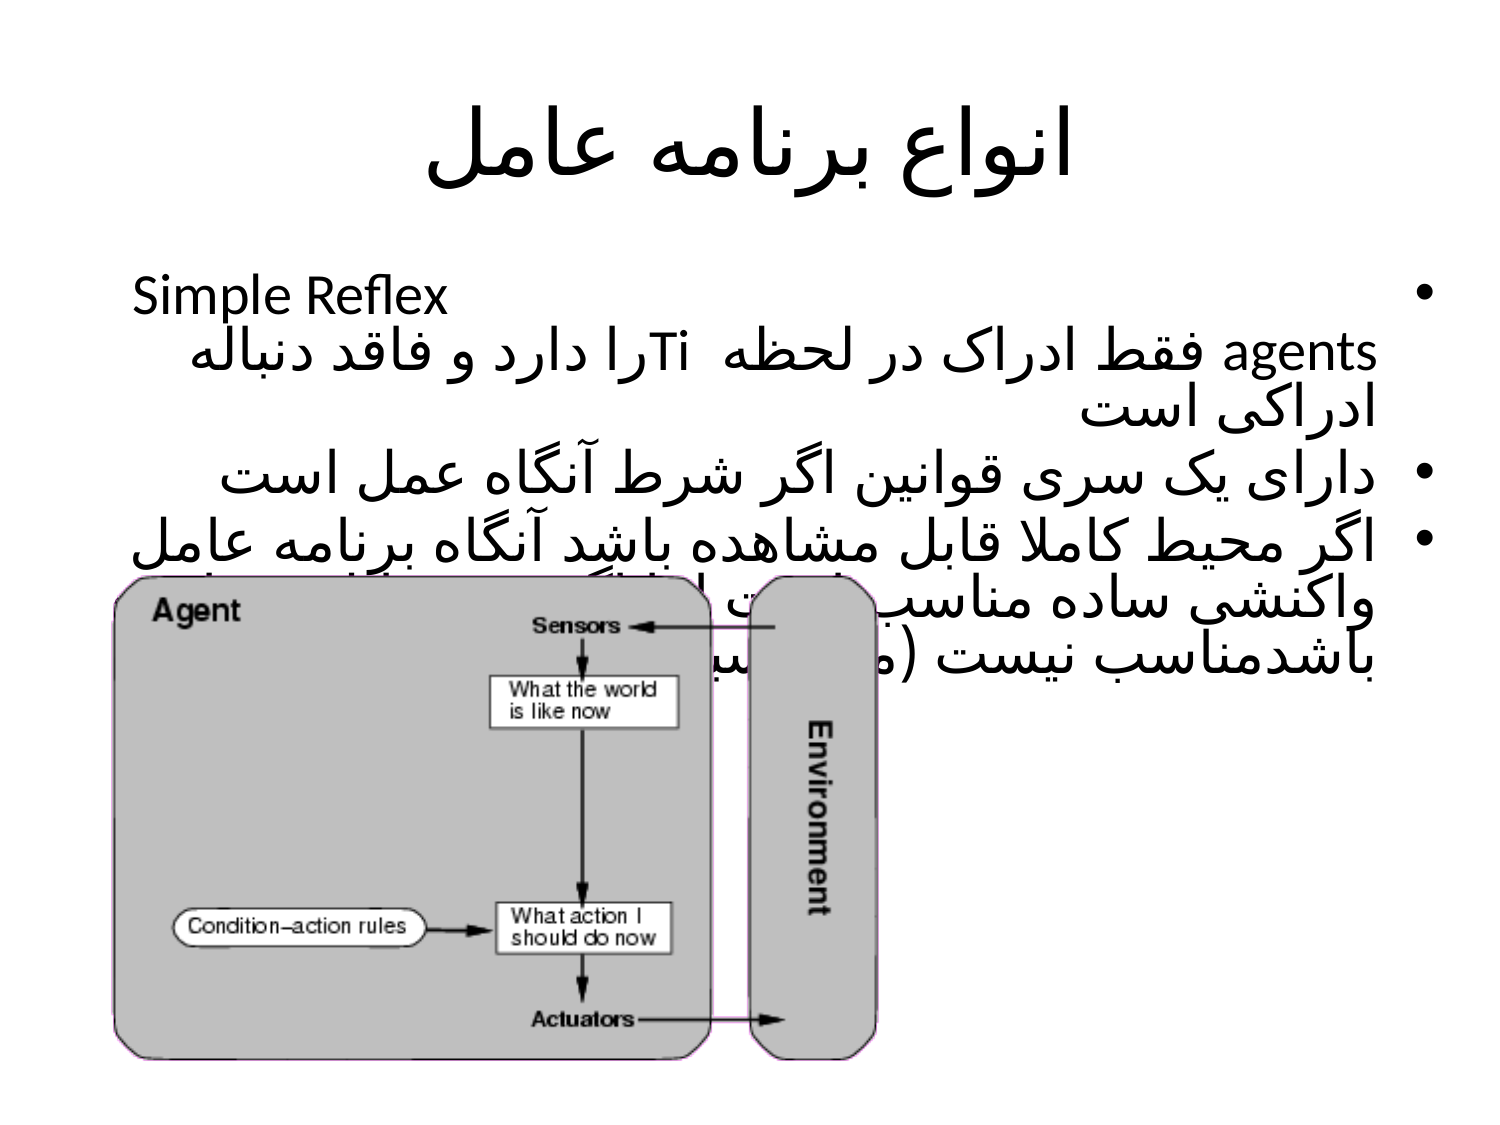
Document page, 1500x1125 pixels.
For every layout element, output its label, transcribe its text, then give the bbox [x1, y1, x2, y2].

list Simple Reflex agents فقط ادراک در لحظه Tiرا دارد و فاقد دنباله ادراکی است دارای یک سری قوانین اگر شرط آنگاه عمل است اگر محیط کاملا قابل مشاهده باشد آنگاه برنامه عامل واکنشی ساده مناسب است اما اگر نیمه قابل مشاهده باشدمناسب نیست (مثال سبقت گرفتن اتومبیل) [0, 262, 1450, 1005]
title انواع برنامه عامل [75, 45, 1425, 233]
picture [109, 574, 881, 1066]
